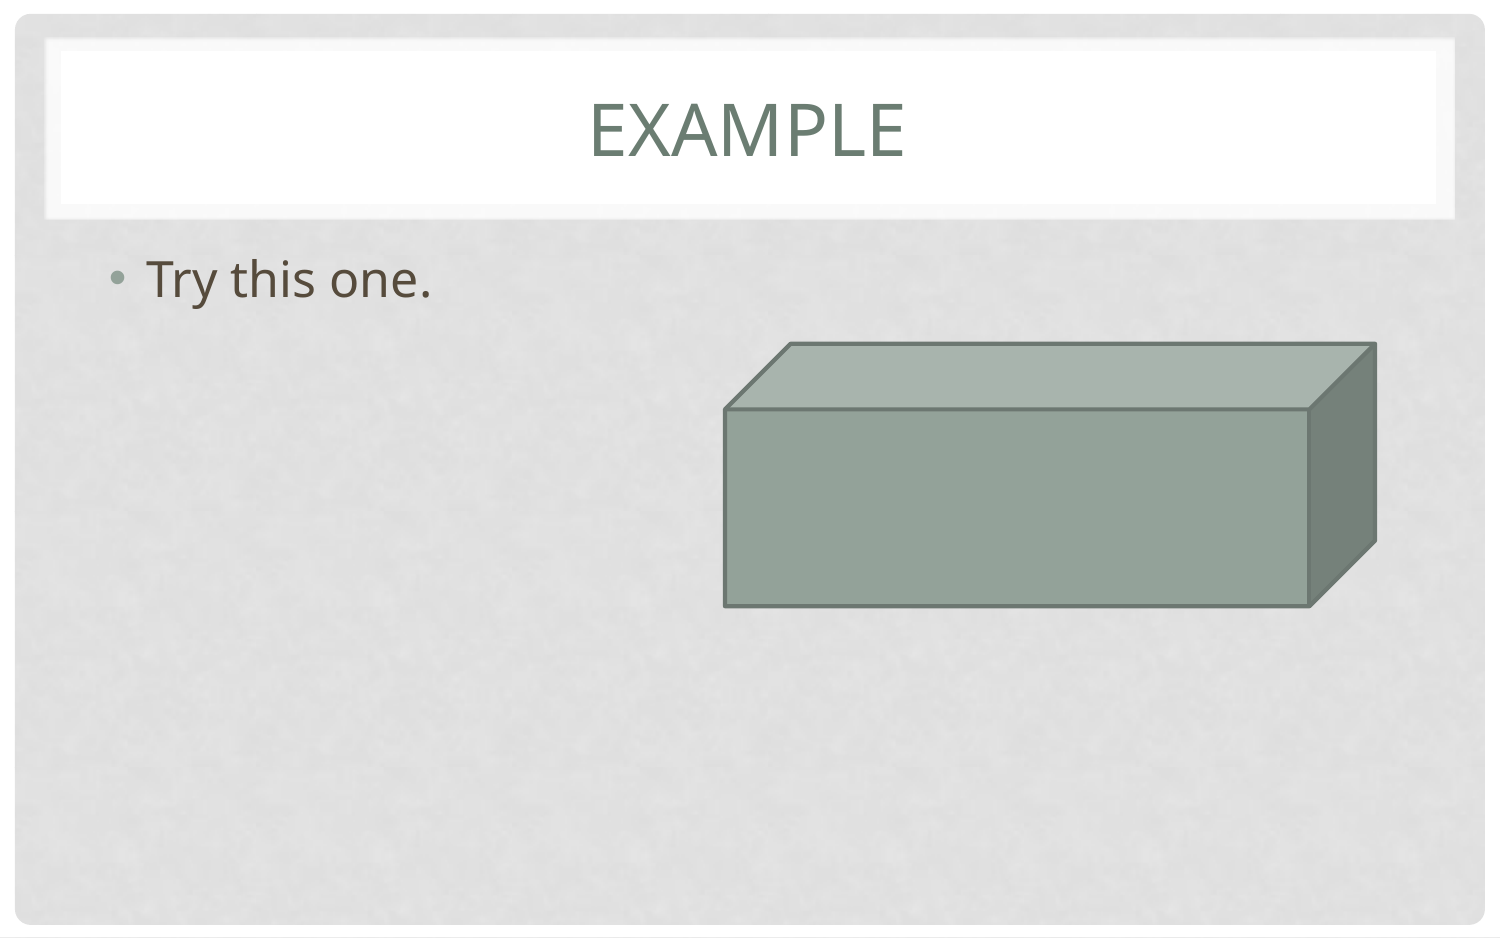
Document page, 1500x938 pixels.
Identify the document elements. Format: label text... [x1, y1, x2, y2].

text_box [722, 341, 1378, 609]
title Example [69, 55, 1425, 198]
list Try this one. [75, 239, 1425, 838]
